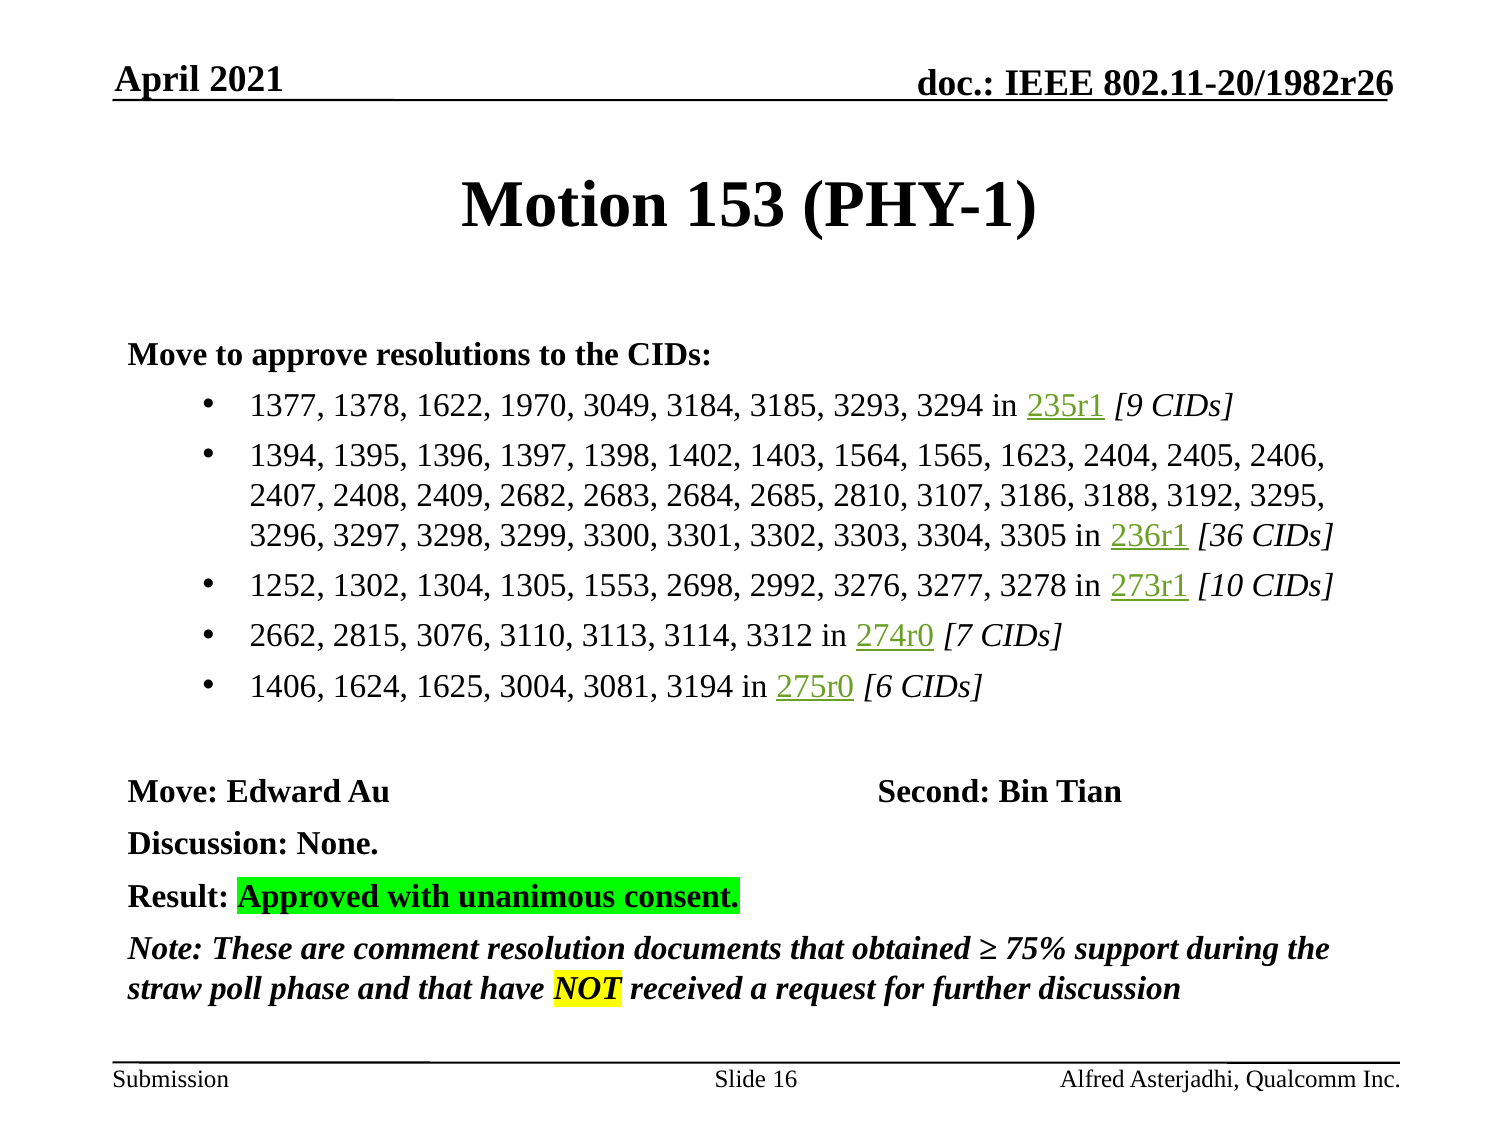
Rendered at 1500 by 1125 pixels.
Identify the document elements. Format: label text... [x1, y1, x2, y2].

footer Alfred Asterjadhi, Qualcomm Inc. [878, 1061, 1402, 1093]
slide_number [114, 54, 423, 100]
list Move to approve resolutions to the CIDs: 1377, 1378, 1622, 1970, 3049, 3184, 3185, 3293, 3294 in 235r1 [9 CIDs] 1394, 1395, 1396, 1397, 1398, 1402, 1403, 1564, 1565, 1623, 2404, 2405, 2406, 2407, 2408, 2409, 2682, 2683, 2684, 2685, 2810, 3107, 3186, 3188, 3192, 3295, 3296, 3297, 3298, 3299, 3300, 3301, 3302, 3303, 3304, 3305 in 236r1 [36 CIDs] 1252, 1302, 1304, 1305, 1553, 2698, 2992, 3276, 3277, 3278 in 273r1 [10 CIDs] 2662, 2815, 3076, 3110, 3113, 3114, 3312 in 274r0 [7 CIDs] 1406, 1624, 1625, 3004, 3081, 3194 in 275r0 [6 CIDs] Move: Edward Au Second: Bin Tian Discussion: None. Result: Approved with unanimous consent. Note: These are comment resolution documents that obtained ≥ 75% support during the straw poll phase and that have NOT received a request for further discussion [112, 324, 1388, 1063]
title Motion 153 (PHY-1) [112, 112, 1388, 288]
slide_number Slide 16 [712, 1061, 800, 1123]
